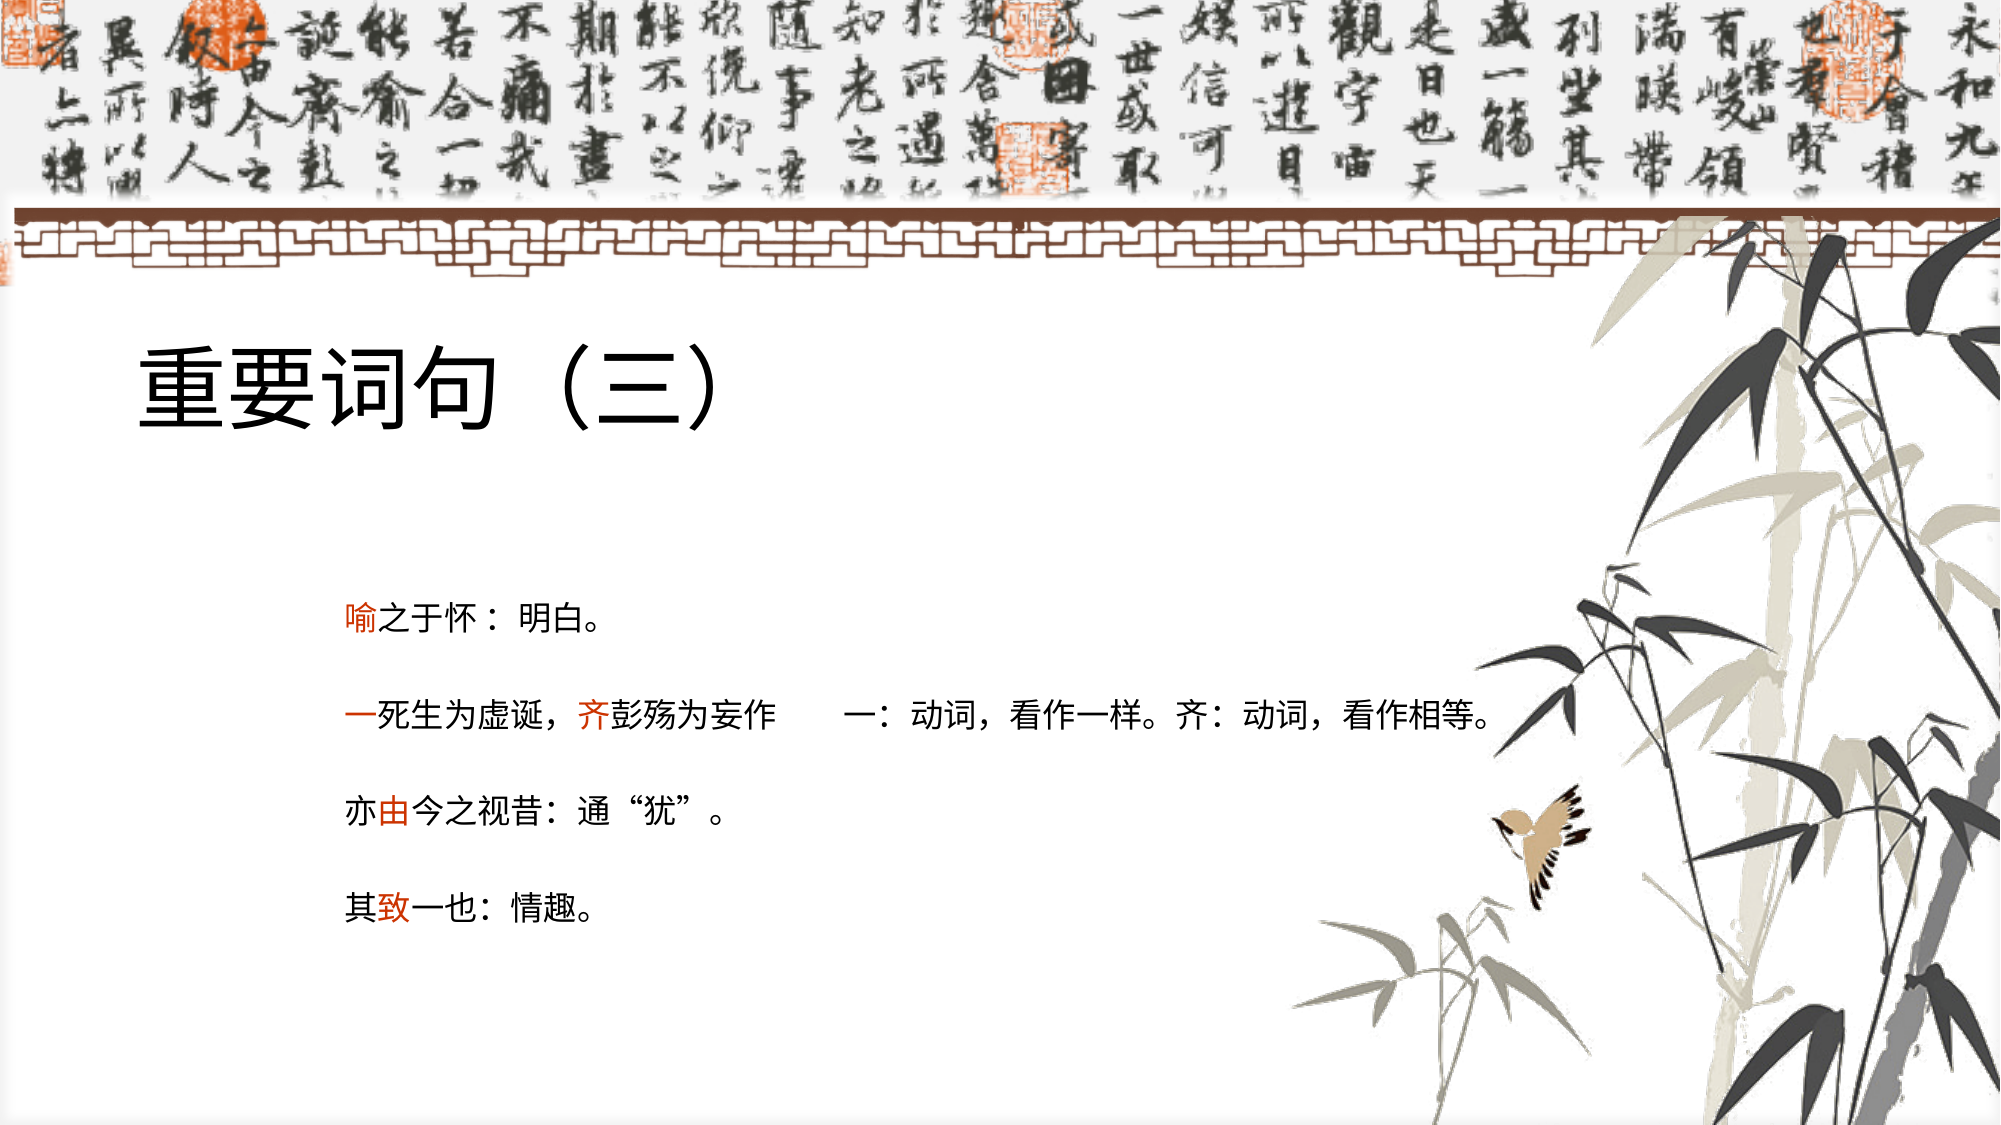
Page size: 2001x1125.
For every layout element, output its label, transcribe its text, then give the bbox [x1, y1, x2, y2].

picture [0, 0, 2001, 151]
picture [1062, 216, 2000, 1125]
text_box 重要词句（三） [120, 323, 852, 449]
text_box 喻之于怀 ：明白。 一死生为虚诞，齐彭殇为妄作 一：动词，看作一样。齐：动词，看作相等。 亦由今之视昔：通“犹”。 其致一也：情趣。 [329, 549, 1062, 934]
